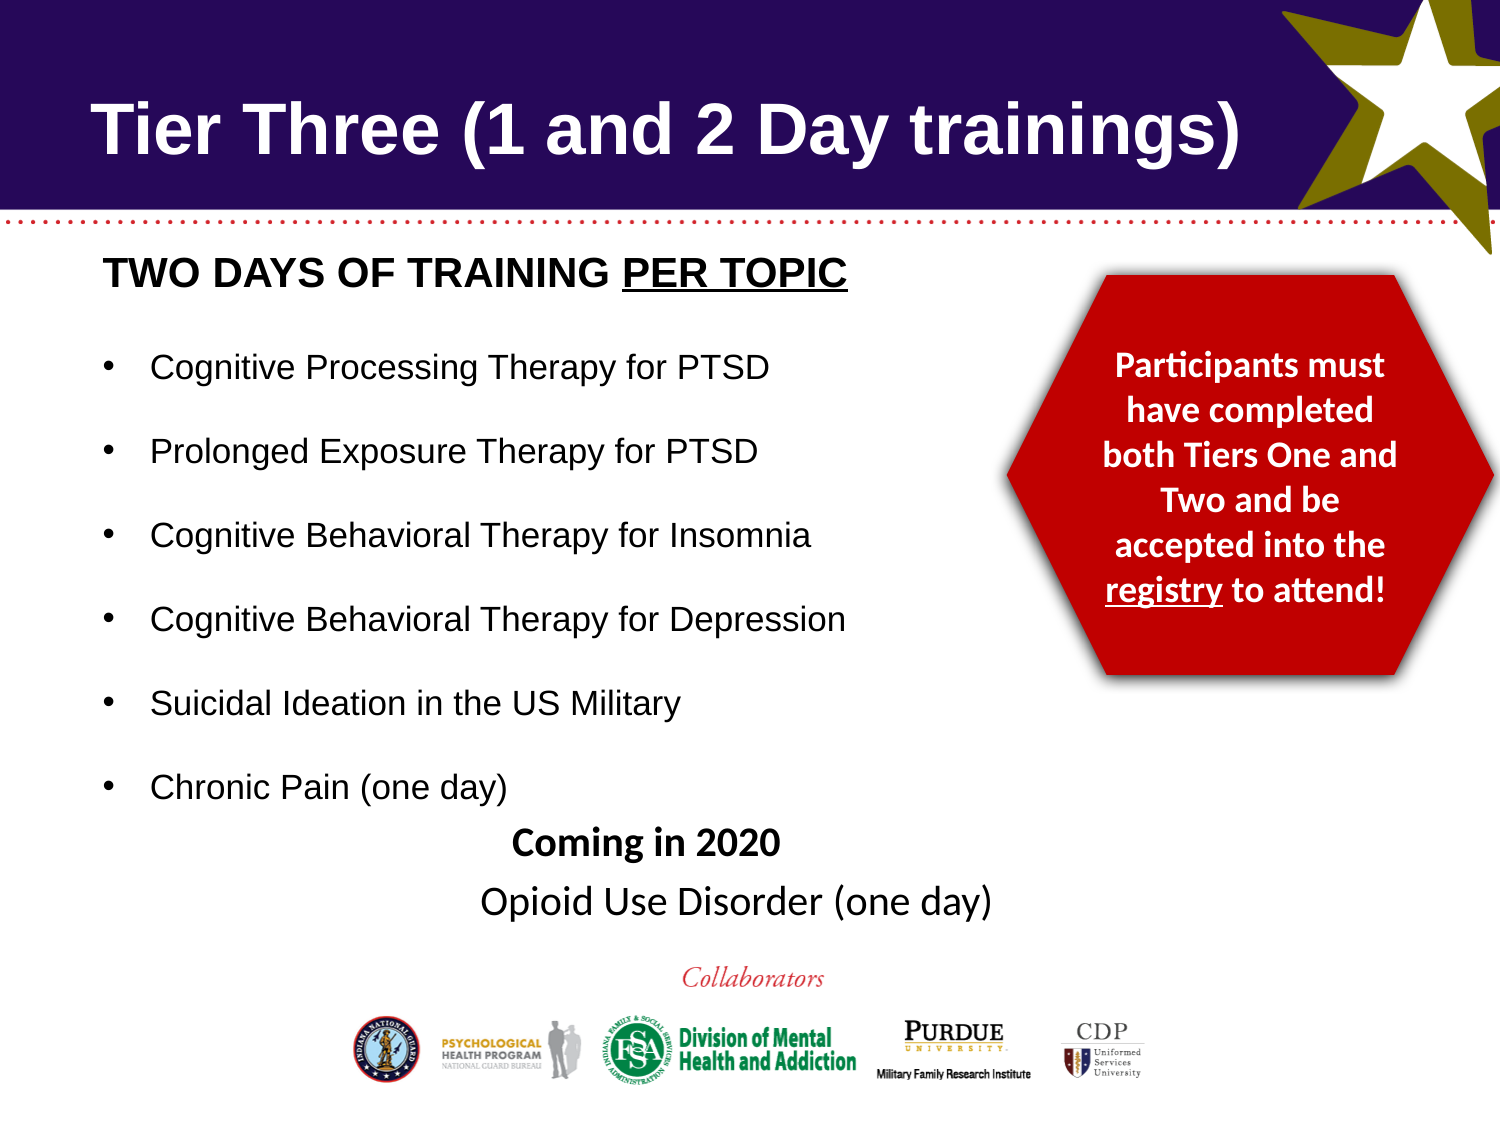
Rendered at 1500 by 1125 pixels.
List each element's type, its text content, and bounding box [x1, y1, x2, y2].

picture [0, 0, 1500, 1125]
title Tier Three (1 and 2 Day trainings) [75, 37, 1313, 213]
list TWO DAYS OF TRAINING PER TOPIC Cognitive Processing Therapy for PTSD Prolonged Exposure Therapy for PTSD Cognitive Behavioral Therapy for Insomnia Cognitive Behavioral Therapy for Depression Suicidal Ideation in the US Military Chronic Pain (one day) Coming in 2020 Opioid Use Disorder (one day) [87, 237, 1475, 1005]
text_box Participants must have completed both Tiers One and Two and be accepted into the registry to attend! [1004, 272, 1497, 678]
